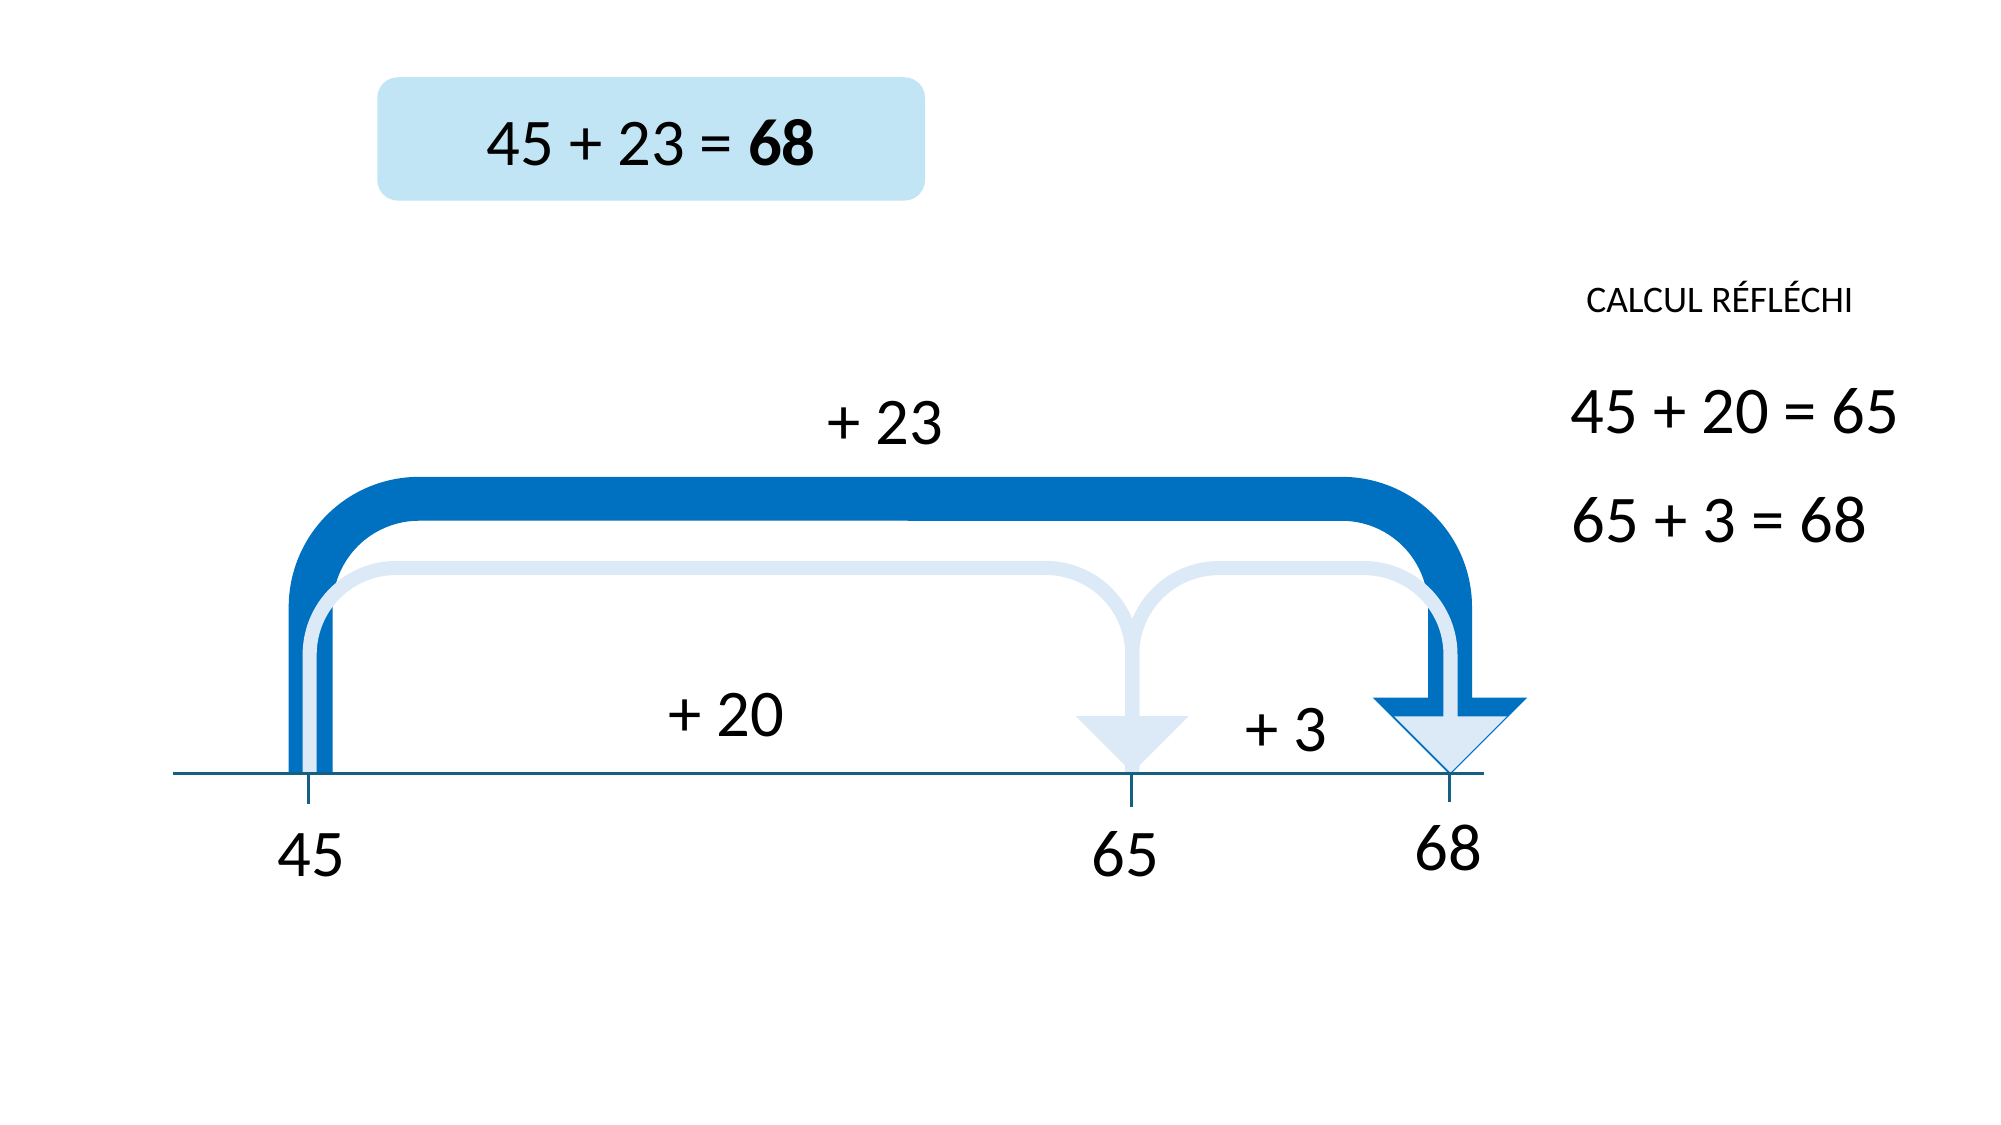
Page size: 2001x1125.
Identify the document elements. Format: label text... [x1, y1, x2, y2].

text_box [288, 476, 1528, 772]
text_box 65 + 3 = 68 [1492, 468, 1962, 563]
text_box 45 + 23 = 68 [375, 75, 927, 203]
text_box + 20 [484, 662, 954, 758]
text_box 45 [84, 802, 553, 897]
text_box + 23 [643, 370, 1112, 466]
text_box 65 [891, 802, 1360, 897]
text_box + 3 [1189, 677, 1368, 772]
text_box 68 [1213, 796, 1683, 892]
text_box CALCUL RÉFLÉCHI [1571, 267, 1878, 328]
text_box 45 + 20 = 65 [1487, 359, 1983, 454]
text_box [1132, 561, 1507, 772]
text_box [302, 560, 1189, 772]
